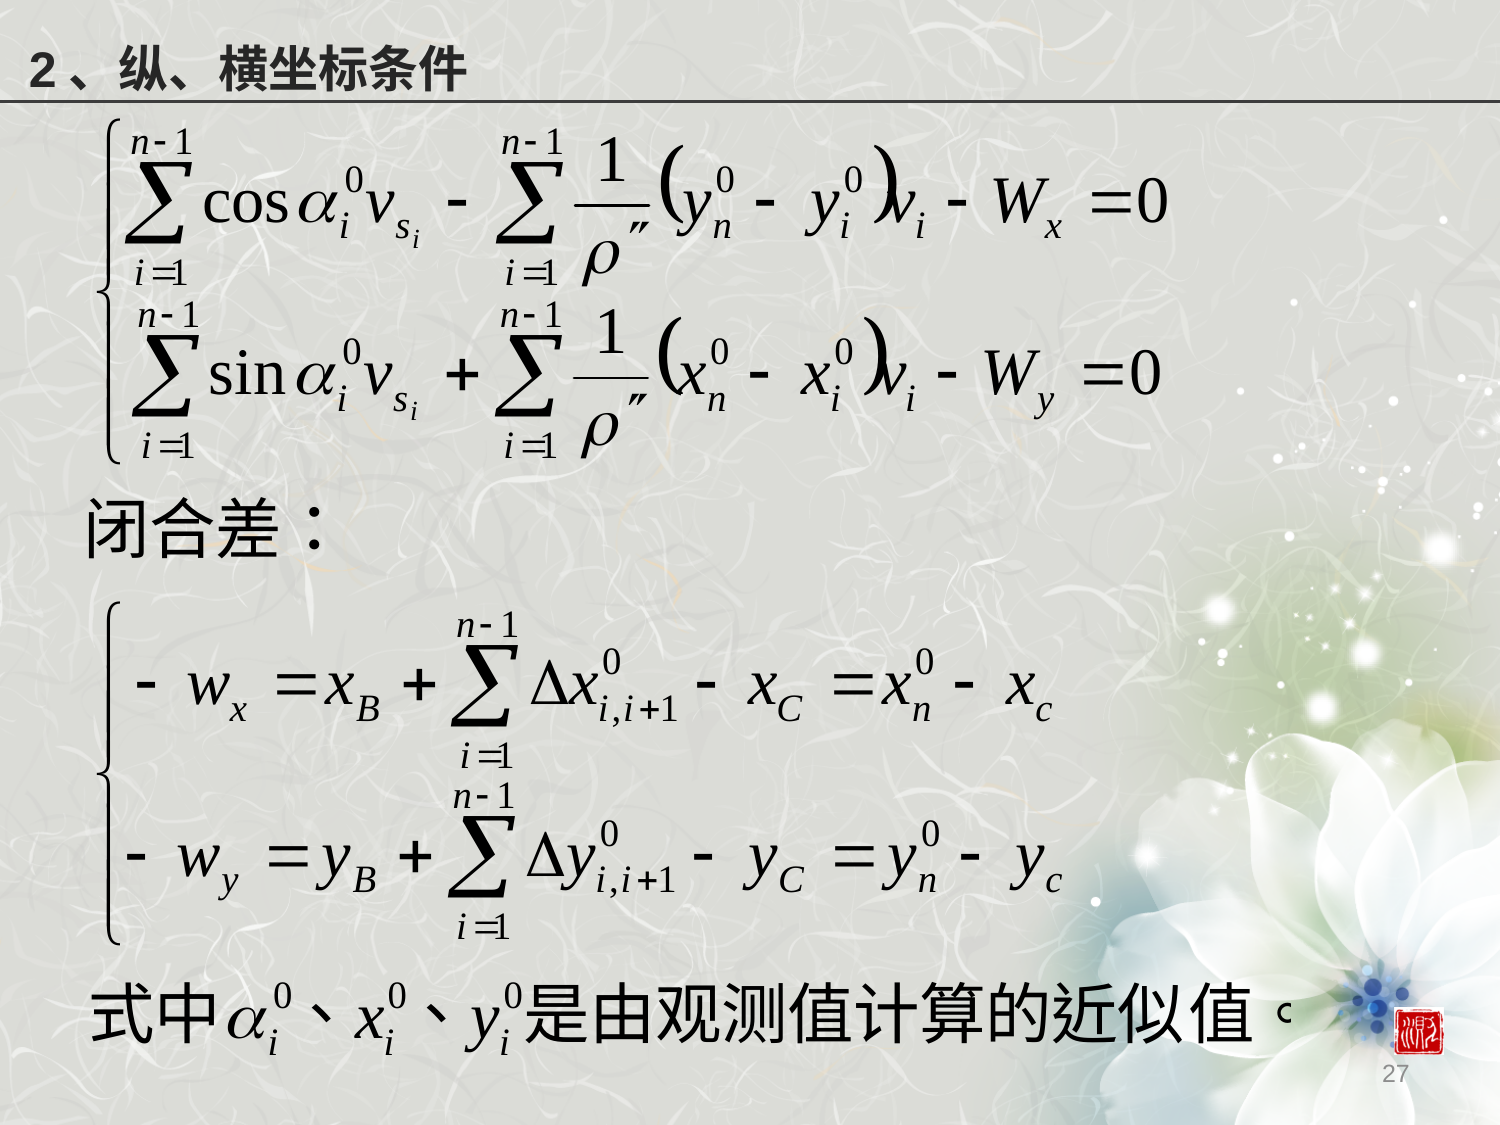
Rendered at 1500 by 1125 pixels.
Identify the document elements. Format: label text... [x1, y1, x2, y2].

list 2、纵、横坐标条件 [0, 0, 1500, 1125]
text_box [81, 105, 1291, 1070]
picture [1394, 1007, 1444, 1055]
slide_number 27 [1074, 1042, 1425, 1103]
